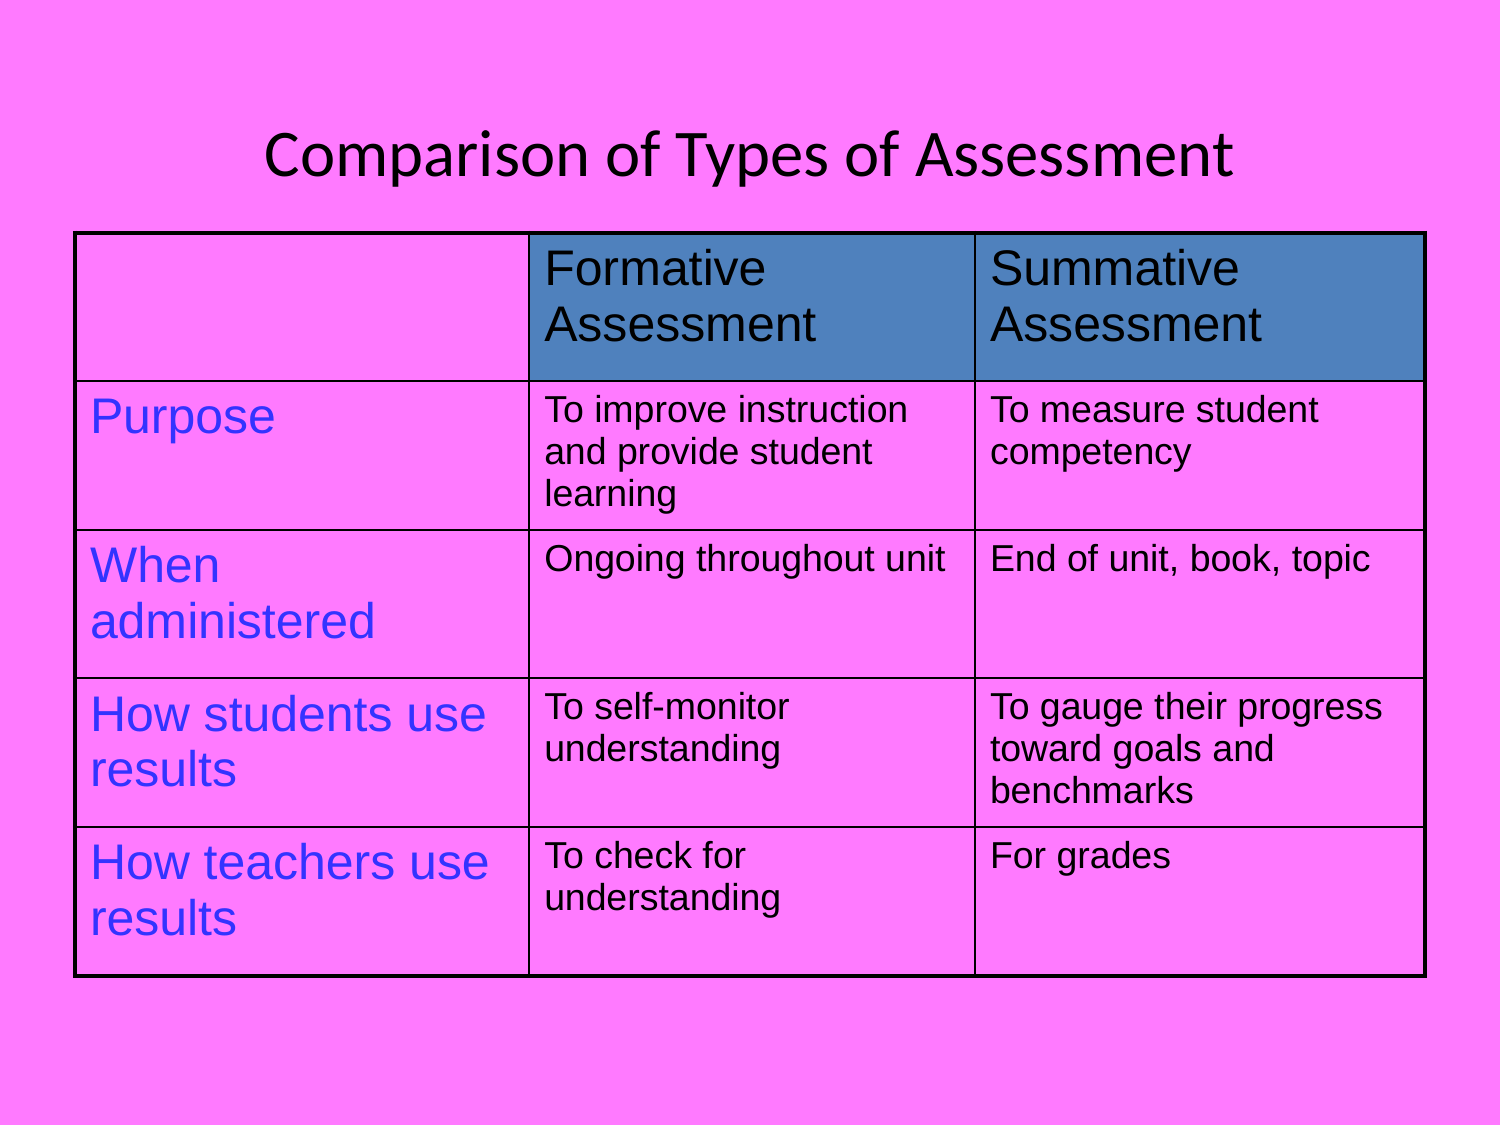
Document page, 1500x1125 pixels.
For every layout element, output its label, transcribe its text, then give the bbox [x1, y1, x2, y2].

table_header [77, 235, 528, 380]
table_cell To check for understanding [530, 828, 974, 974]
table_cell Purpose [77, 382, 528, 529]
table_cell How teachers use results [77, 828, 528, 974]
table_cell To self-monitor understanding [530, 679, 974, 826]
table_cell How students use results [77, 679, 528, 826]
table_cell End of unit, book, topic [976, 531, 1423, 677]
table_cell When administered [77, 531, 528, 677]
table_cell To measure student competency [976, 382, 1423, 529]
table_cell To gauge their progress toward goals and benchmarks [976, 679, 1423, 826]
table_cell To improve instruction and provide student learning [530, 382, 974, 529]
table_header Formative Assessment [530, 235, 974, 380]
table_header Summative Assessment [976, 235, 1423, 380]
table_cell For grades [976, 828, 1423, 974]
title Comparison of Types of Assessment [75, 75, 1425, 225]
table_cell Ongoing throughout unit [530, 531, 974, 677]
